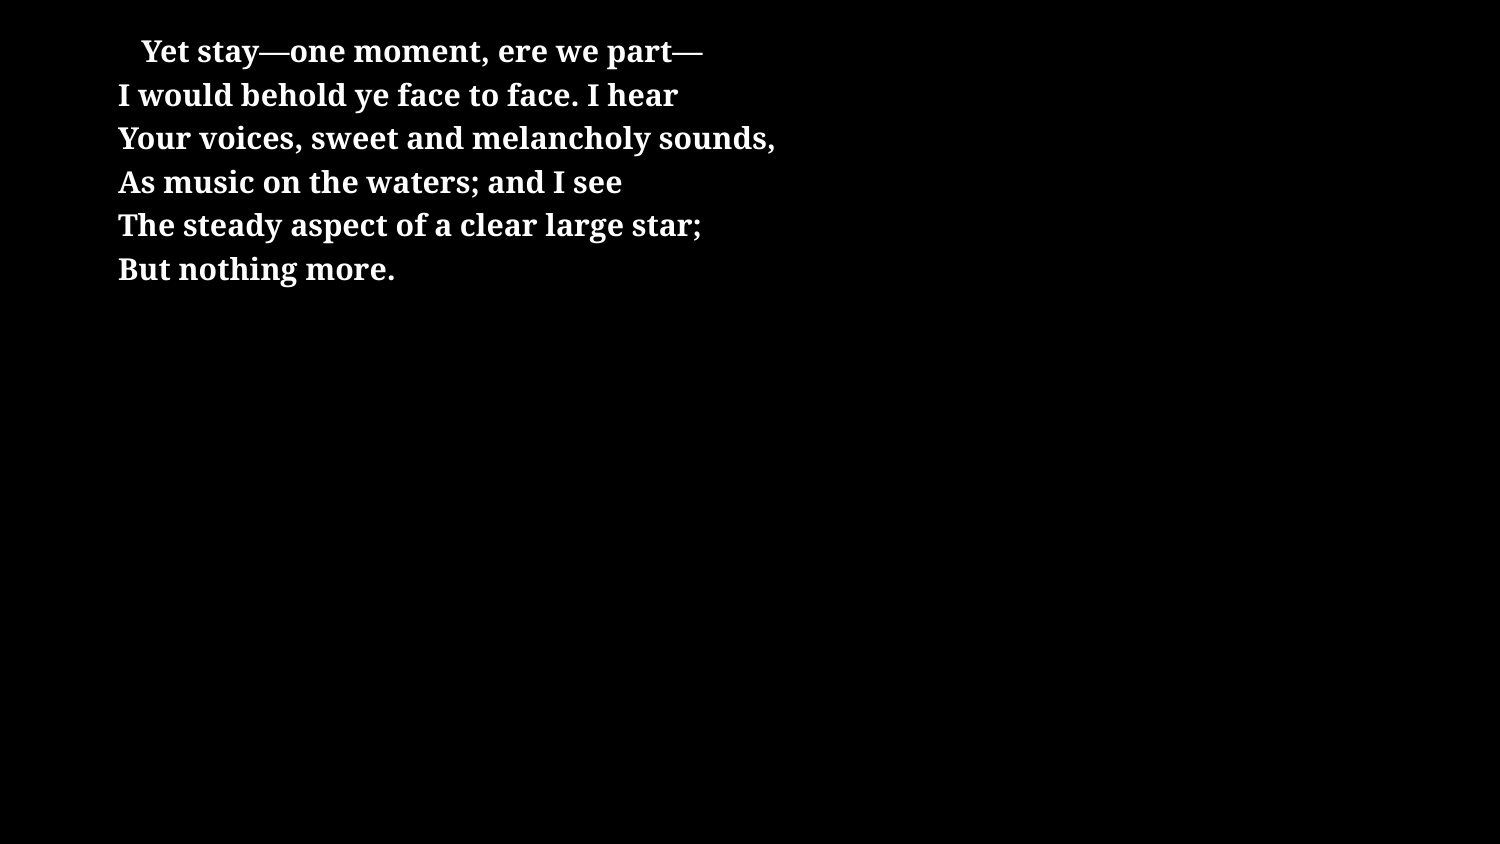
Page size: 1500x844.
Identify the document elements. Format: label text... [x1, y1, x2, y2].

title Yet stay—one moment, ere we part— I would behold ye face to face. I hear Your voices, sweet and melancholy sounds, As music on the waters; and I see The steady aspect of a clear large star; But nothing more. [103, 17, 1397, 299]
